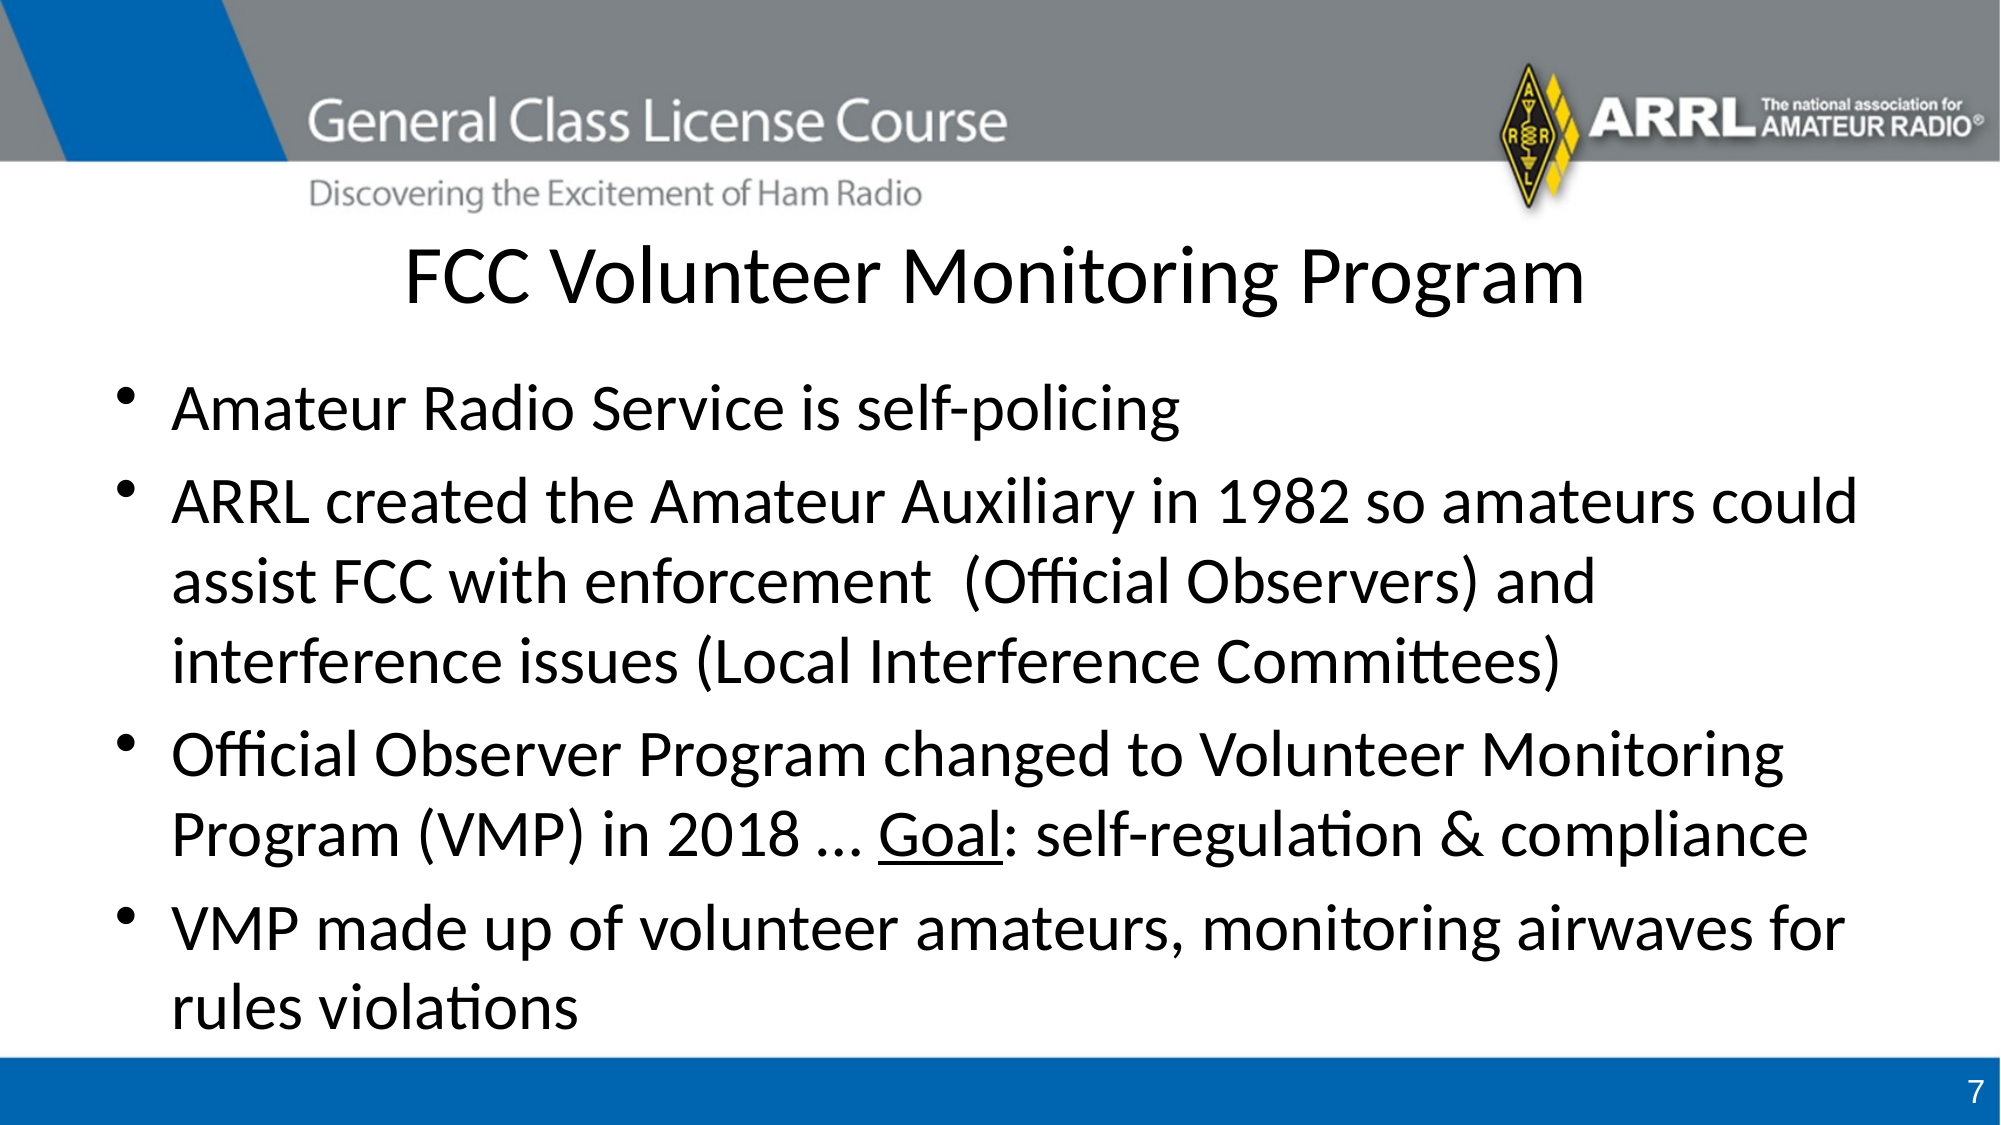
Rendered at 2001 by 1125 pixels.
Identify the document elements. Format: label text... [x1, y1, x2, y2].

text_box 7 [1912, 1062, 2000, 1118]
picture [0, 0, 2001, 1125]
list Amateur Radio Service is self-policing ARRL created the Amateur Auxiliary in 1982 so amateurs could assist FCC with enforcement (Official Observers) and interference issues (Local Interference Committees) Official Observer Program changed to Volunteer Monitoring Program (VMP) in 2018 … Goal: self-regulation & compliance VMP made up of volunteer amateurs, monitoring airwaves for rules violations [99, 355, 1900, 1075]
title FCC Volunteer Monitoring Program [96, 212, 1897, 356]
